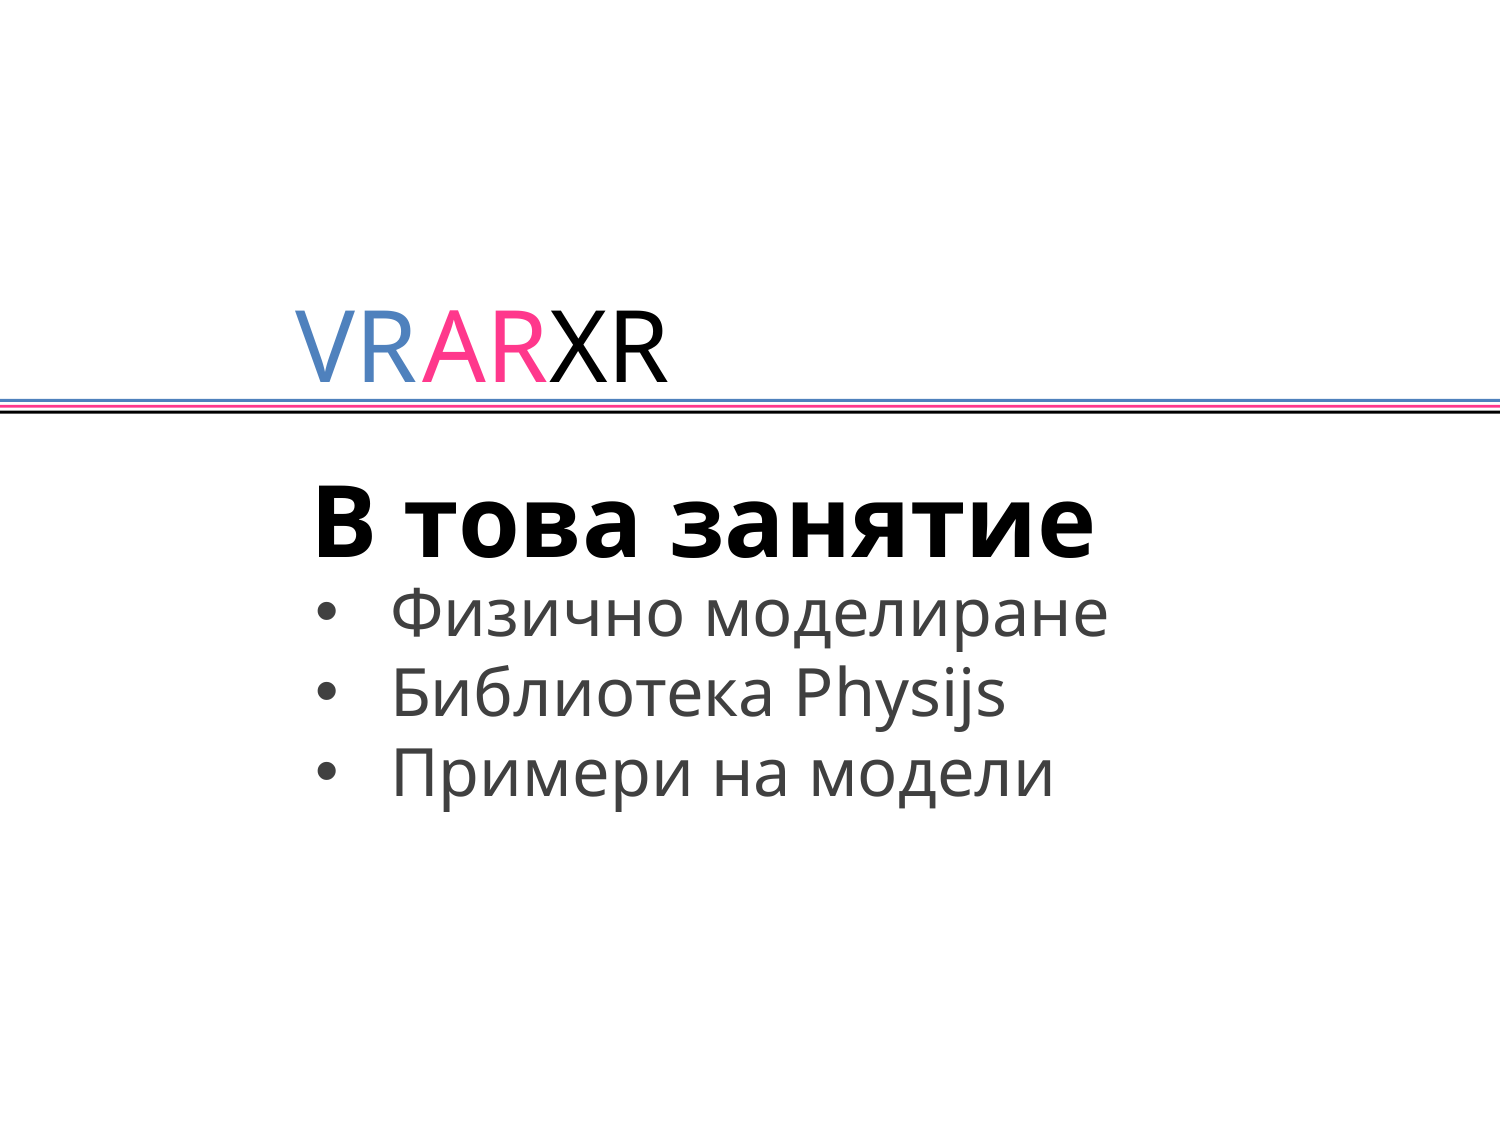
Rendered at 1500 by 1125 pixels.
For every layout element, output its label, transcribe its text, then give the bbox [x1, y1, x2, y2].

list В това занятие [295, 450, 1450, 563]
list Физично моделиране Библиотека Physijs Примери на модели [300, 562, 1455, 1088]
